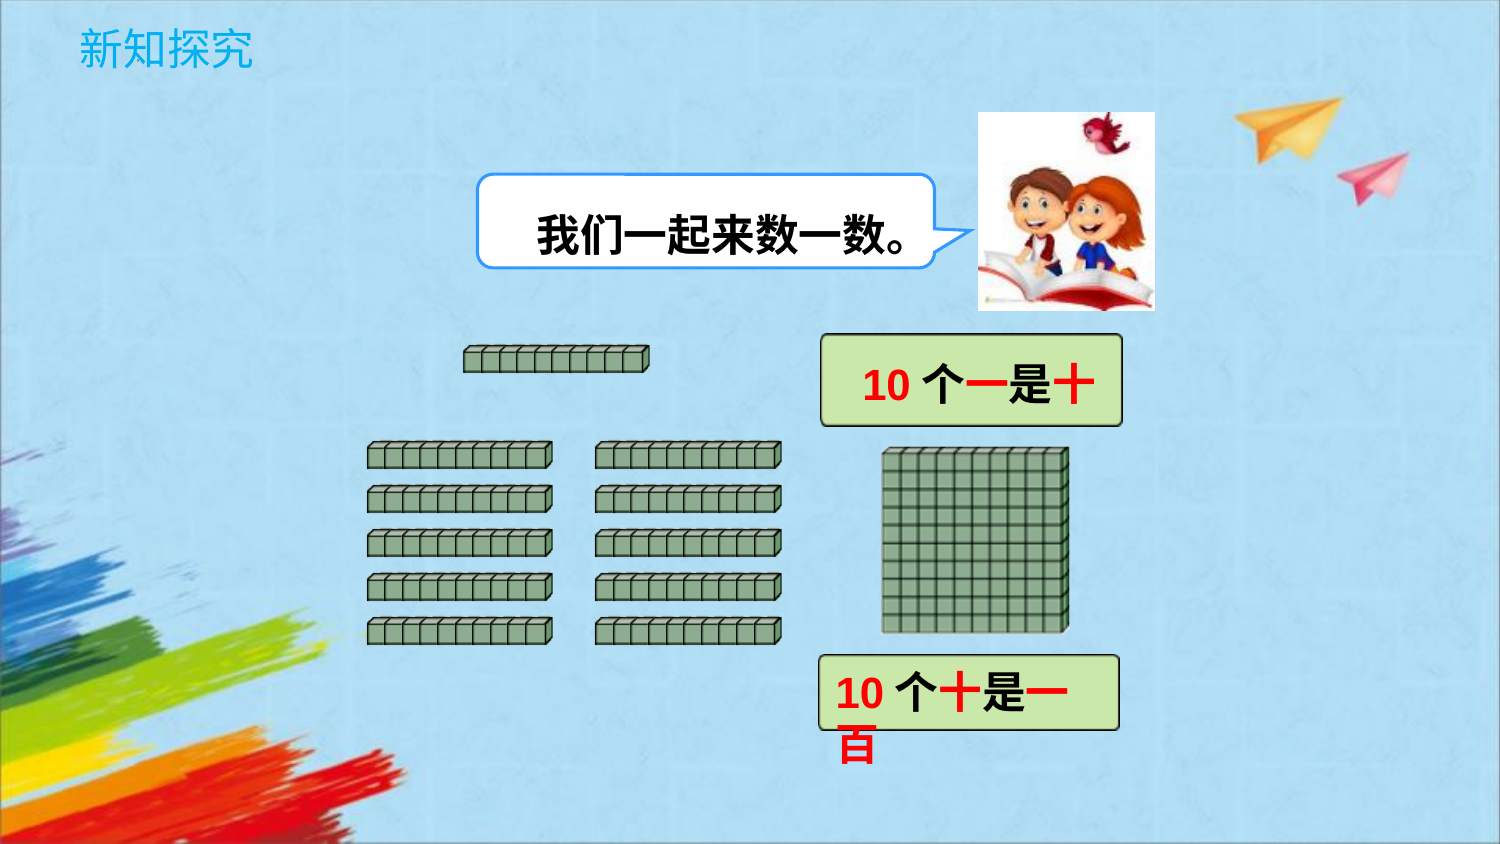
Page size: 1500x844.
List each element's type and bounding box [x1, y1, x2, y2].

text_box [591, 525, 786, 560]
text_box [817, 654, 1128, 731]
text_box [591, 481, 786, 516]
text_box [362, 569, 557, 604]
text_box [362, 437, 557, 472]
text_box [591, 613, 786, 648]
text_box [477, 112, 1155, 349]
text_box [362, 525, 557, 560]
text_box [820, 357, 1138, 427]
text_box [591, 569, 786, 604]
text_box [362, 481, 557, 516]
text_box [591, 437, 786, 472]
text_box [362, 613, 557, 648]
picture [0, 0, 1500, 844]
